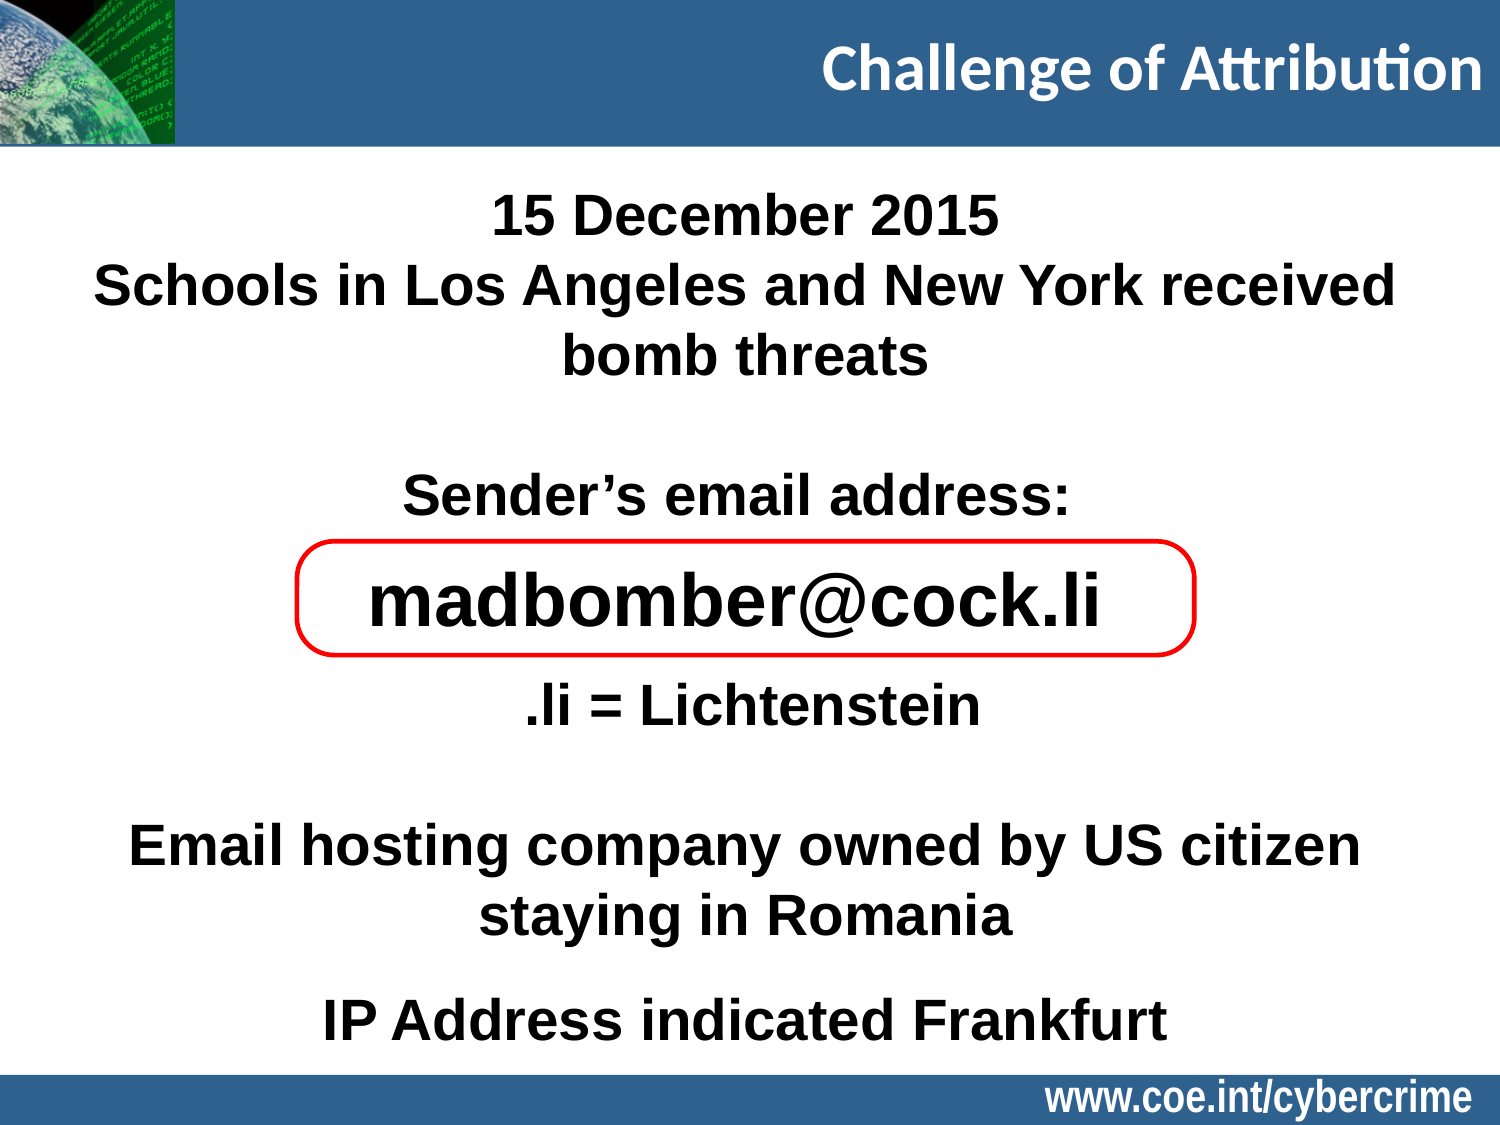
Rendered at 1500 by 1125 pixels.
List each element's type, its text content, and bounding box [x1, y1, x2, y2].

text_box [0, 1073, 1030, 1125]
text_box www.coe.int/cybercrime [1030, 1059, 1500, 1125]
text_box [296, 541, 1195, 656]
picture [0, 0, 175, 144]
text_box 15 December 2015 Schools in Los Angeles and New York received bomb threats Sender’s email address: madbomber@cock.li .li = Lichtenstein Email hosting company owned by US citizen staying in Romania IP Address indicated Frankfurt [72, 175, 1420, 1073]
text_box Challenge of Attribution [177, 0, 1500, 149]
